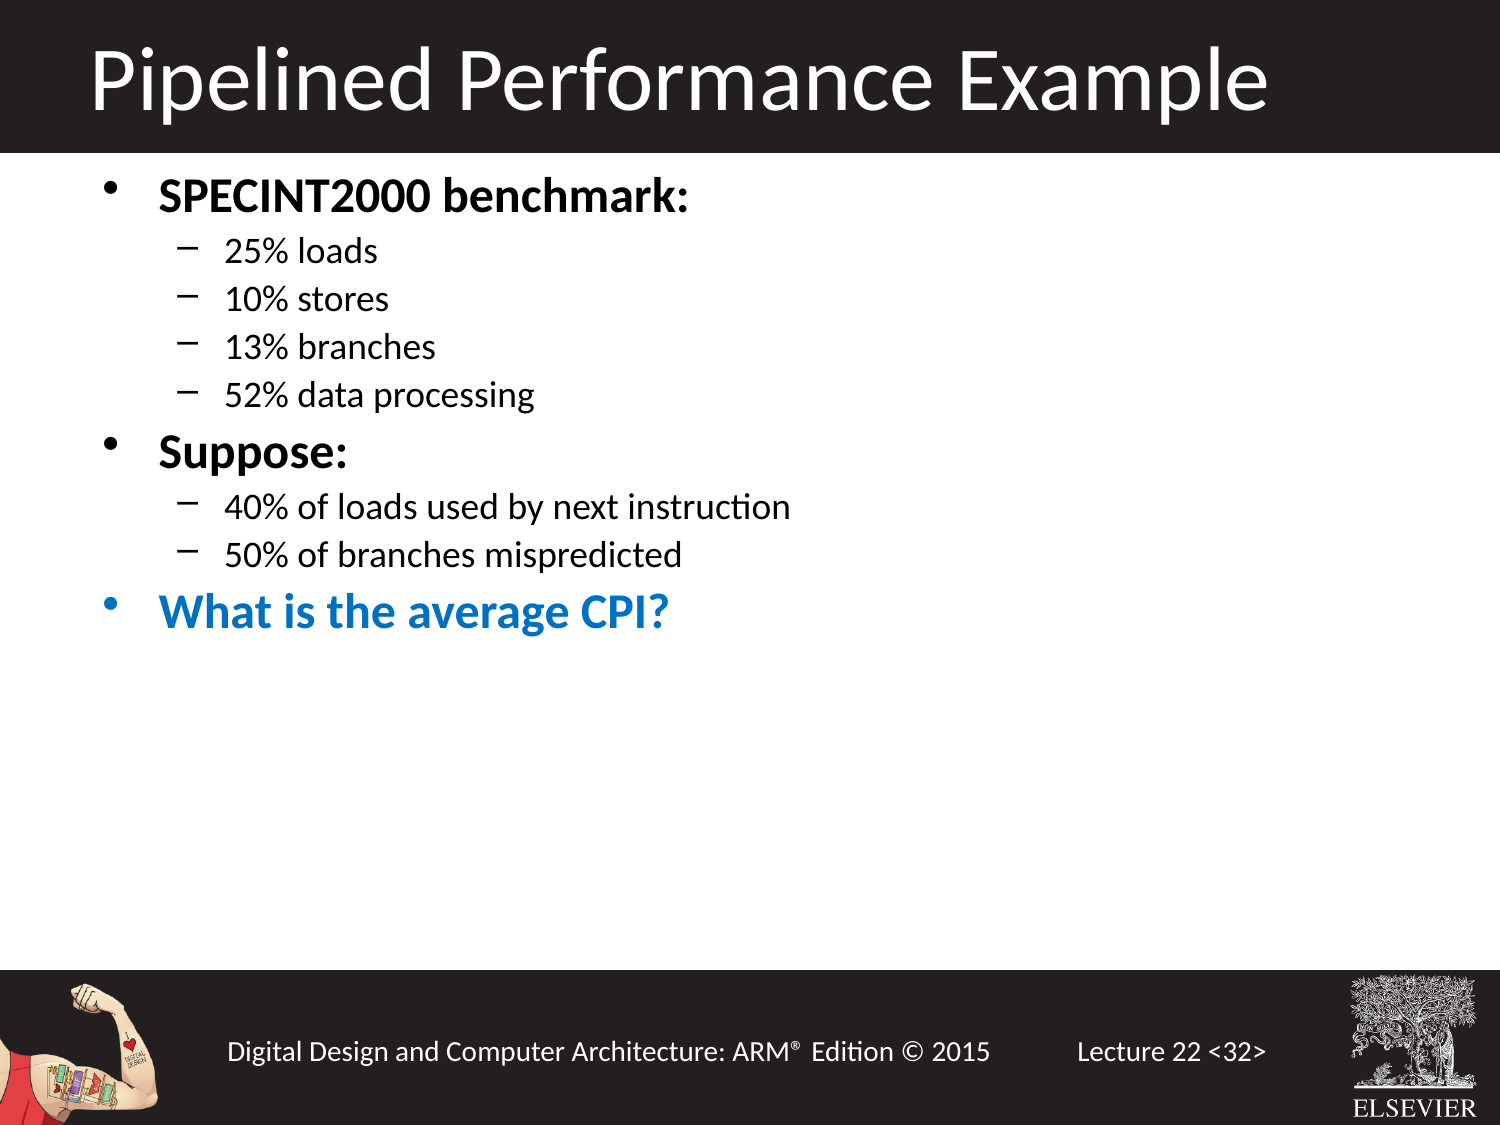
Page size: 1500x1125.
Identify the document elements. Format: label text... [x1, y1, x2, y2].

picture [1350, 975, 1477, 1117]
text_box Pipelined Performance Example [75, 11, 1375, 136]
picture [0, 979, 163, 1125]
text_box SPECINT2000 benchmark: 25% loads 10% stores 13% branches 52% data processing Suppose: 40% of loads used by next instruction 50% of branches mispredicted What is the average CPI? [87, 162, 1488, 975]
